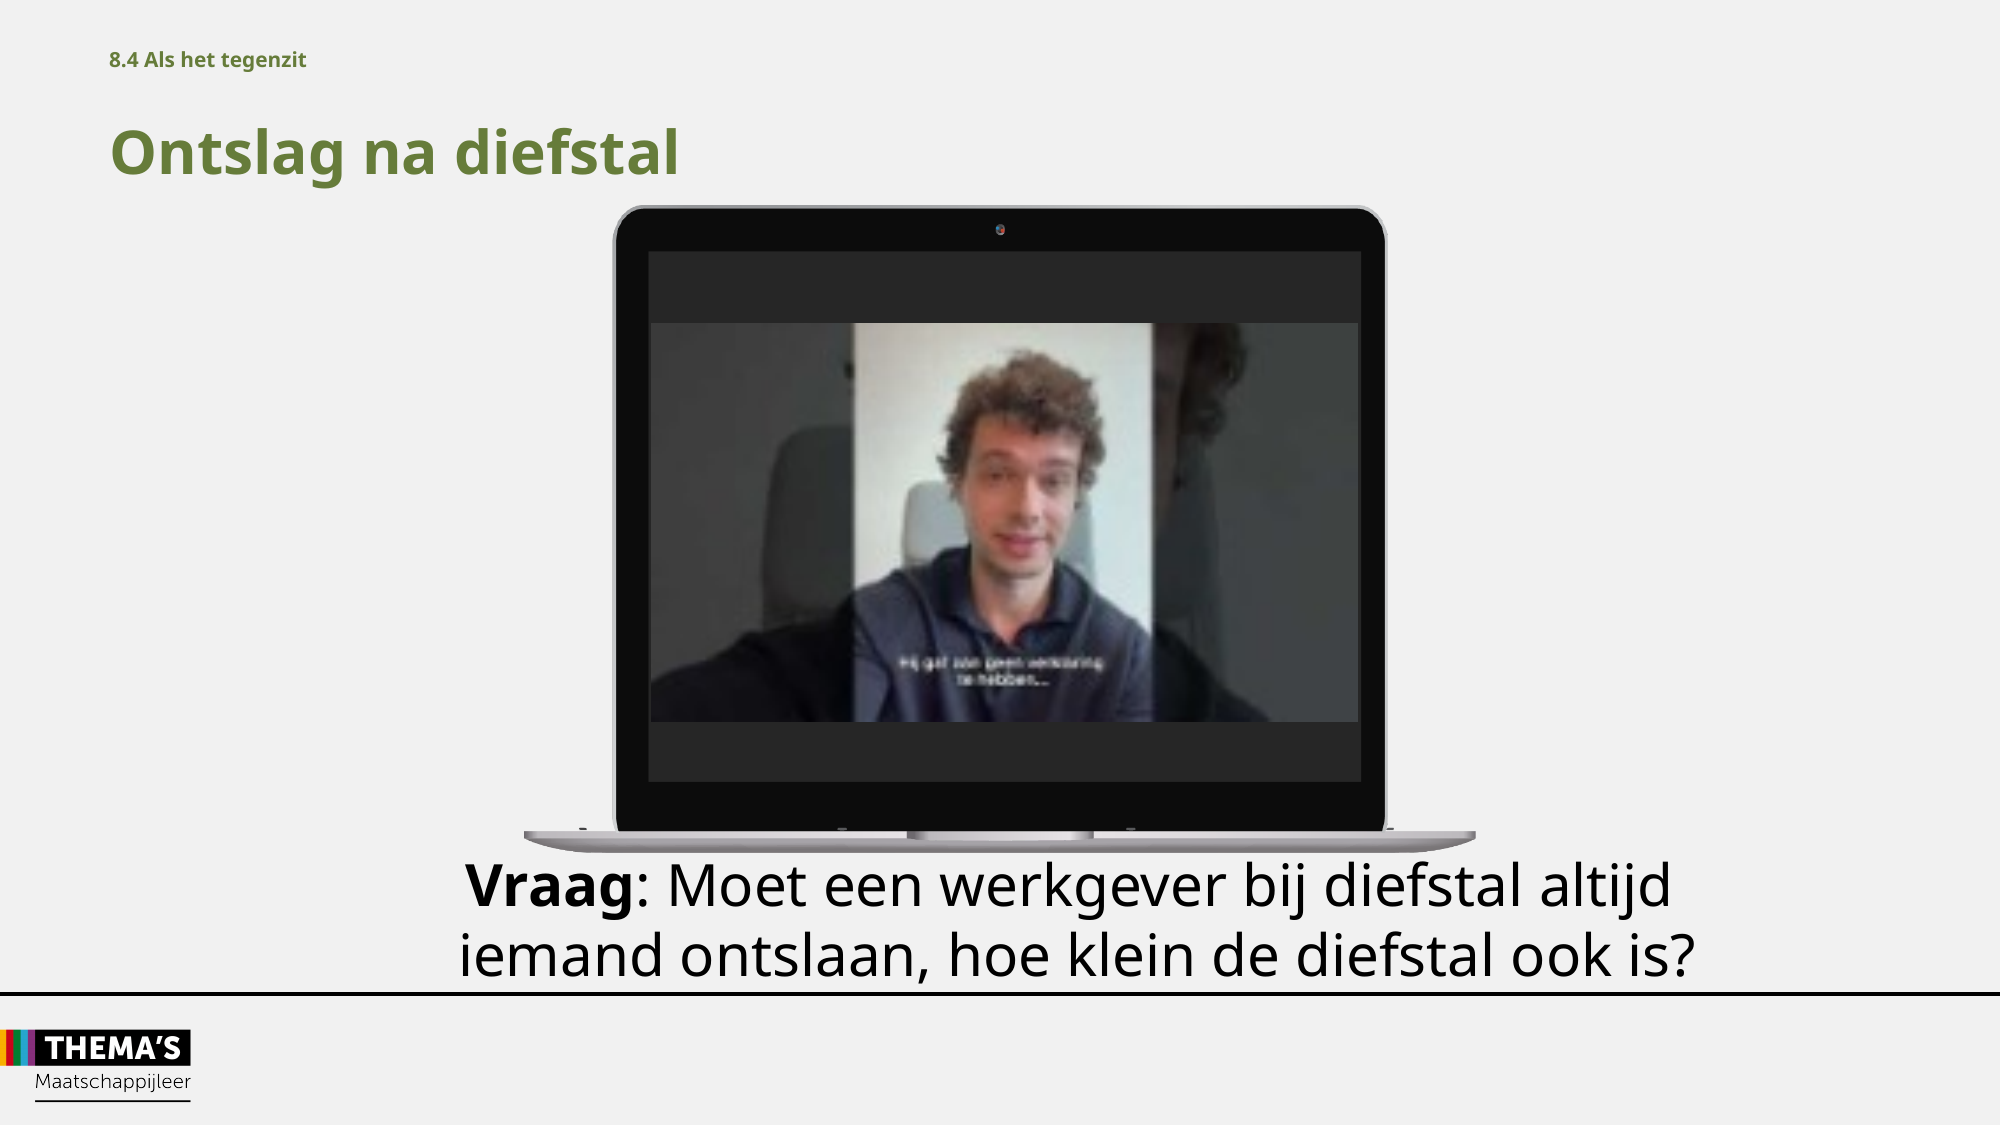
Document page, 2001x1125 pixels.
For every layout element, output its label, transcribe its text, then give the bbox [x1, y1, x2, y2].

picture [524, 205, 1476, 841]
list Ontslag na diefstal [94, 114, 1828, 205]
list 8.4 Als het tegenzit [94, 33, 941, 88]
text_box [650, 322, 1359, 723]
picture [0, 993, 203, 1125]
text_box Vraag: Moet een werkgever bij diefstal altijd iemand ontslaan, hoe klein de diefstal ook is? [443, 841, 1711, 996]
